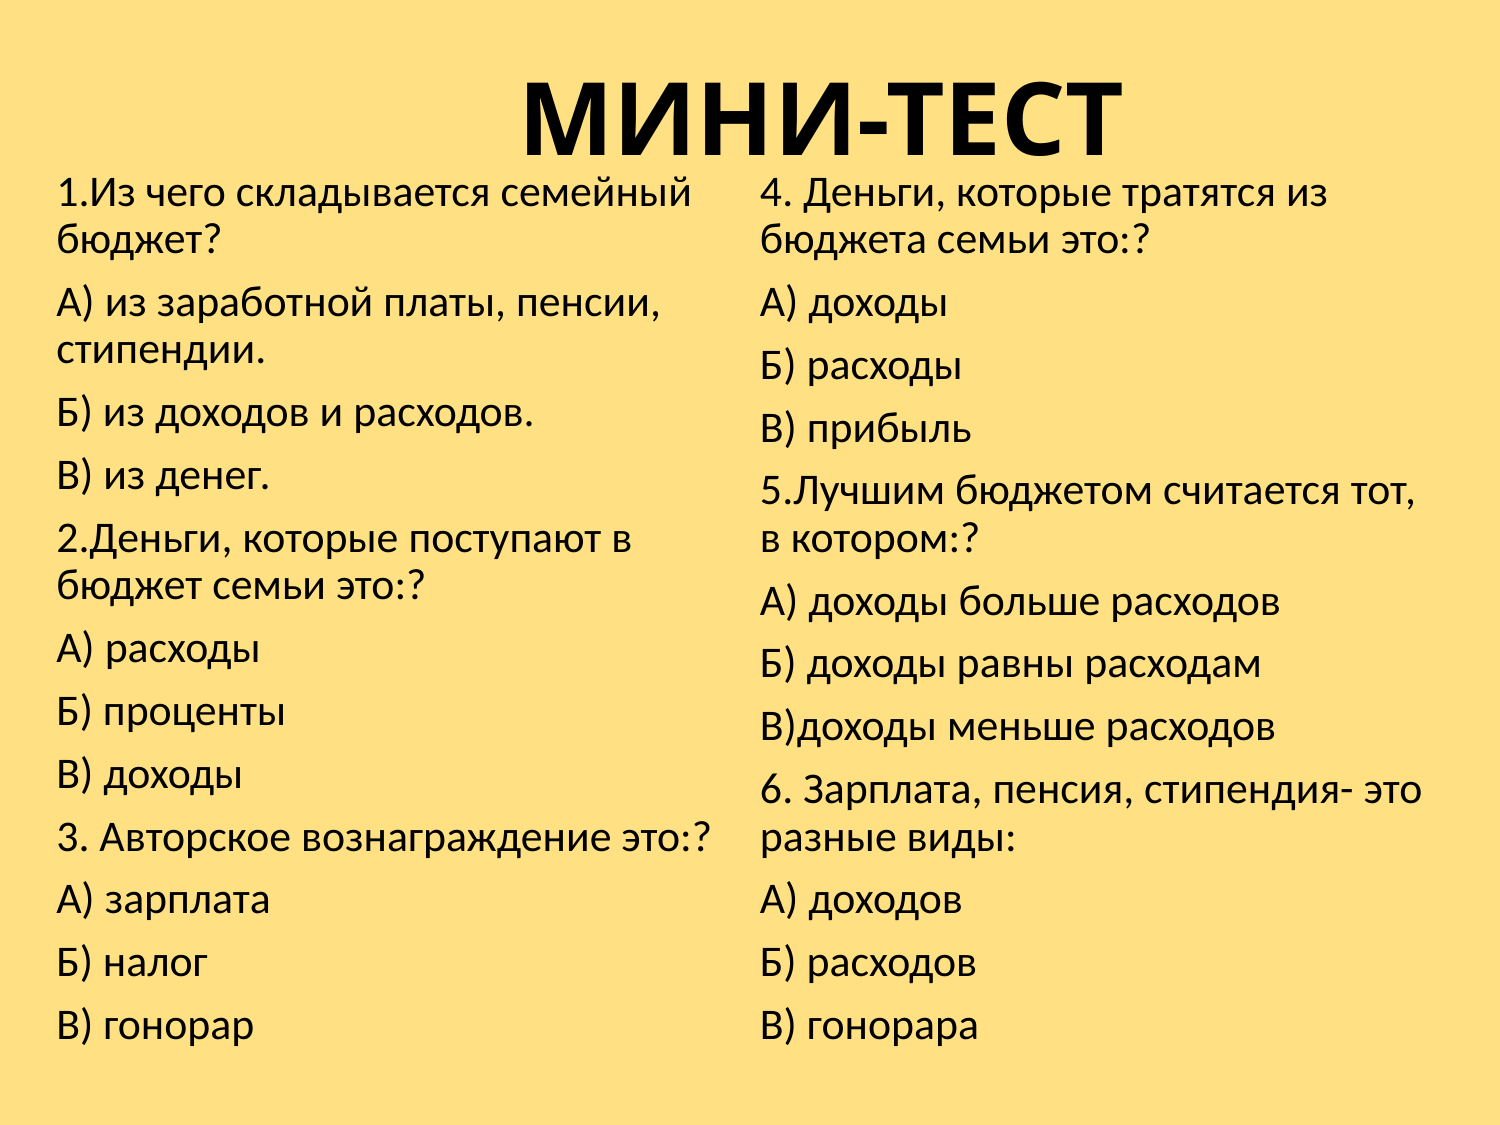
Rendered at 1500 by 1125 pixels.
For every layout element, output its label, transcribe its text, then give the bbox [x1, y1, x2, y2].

list 4. Деньги, которые тратятся из бюджета семьи это:? А) доходы Б) расходы В) прибыль 5.Лучшим бюджетом считается тот, в котором:? А) доходы больше расходов Б) доходы равны расходам В)доходы меньше расходов 6. Зарплата, пенсия, стипендия- это разные виды: А) доходов Б) расходов В) гонорара [745, 160, 1459, 1094]
list 1.Из чего складывается семейный бюджет? А) из заработной платы, пенсии, стипендии. Б) из доходов и расходов. В) из денег. 2.Деньги, которые поступают в бюджет семьи это:? А) расходы Б) проценты В) доходы 3. Авторское вознаграждение это:? А) зарплата Б) налог В) гонорар [41, 160, 741, 1094]
title МИНИ-ТЕСТ [103, 59, 1397, 185]
